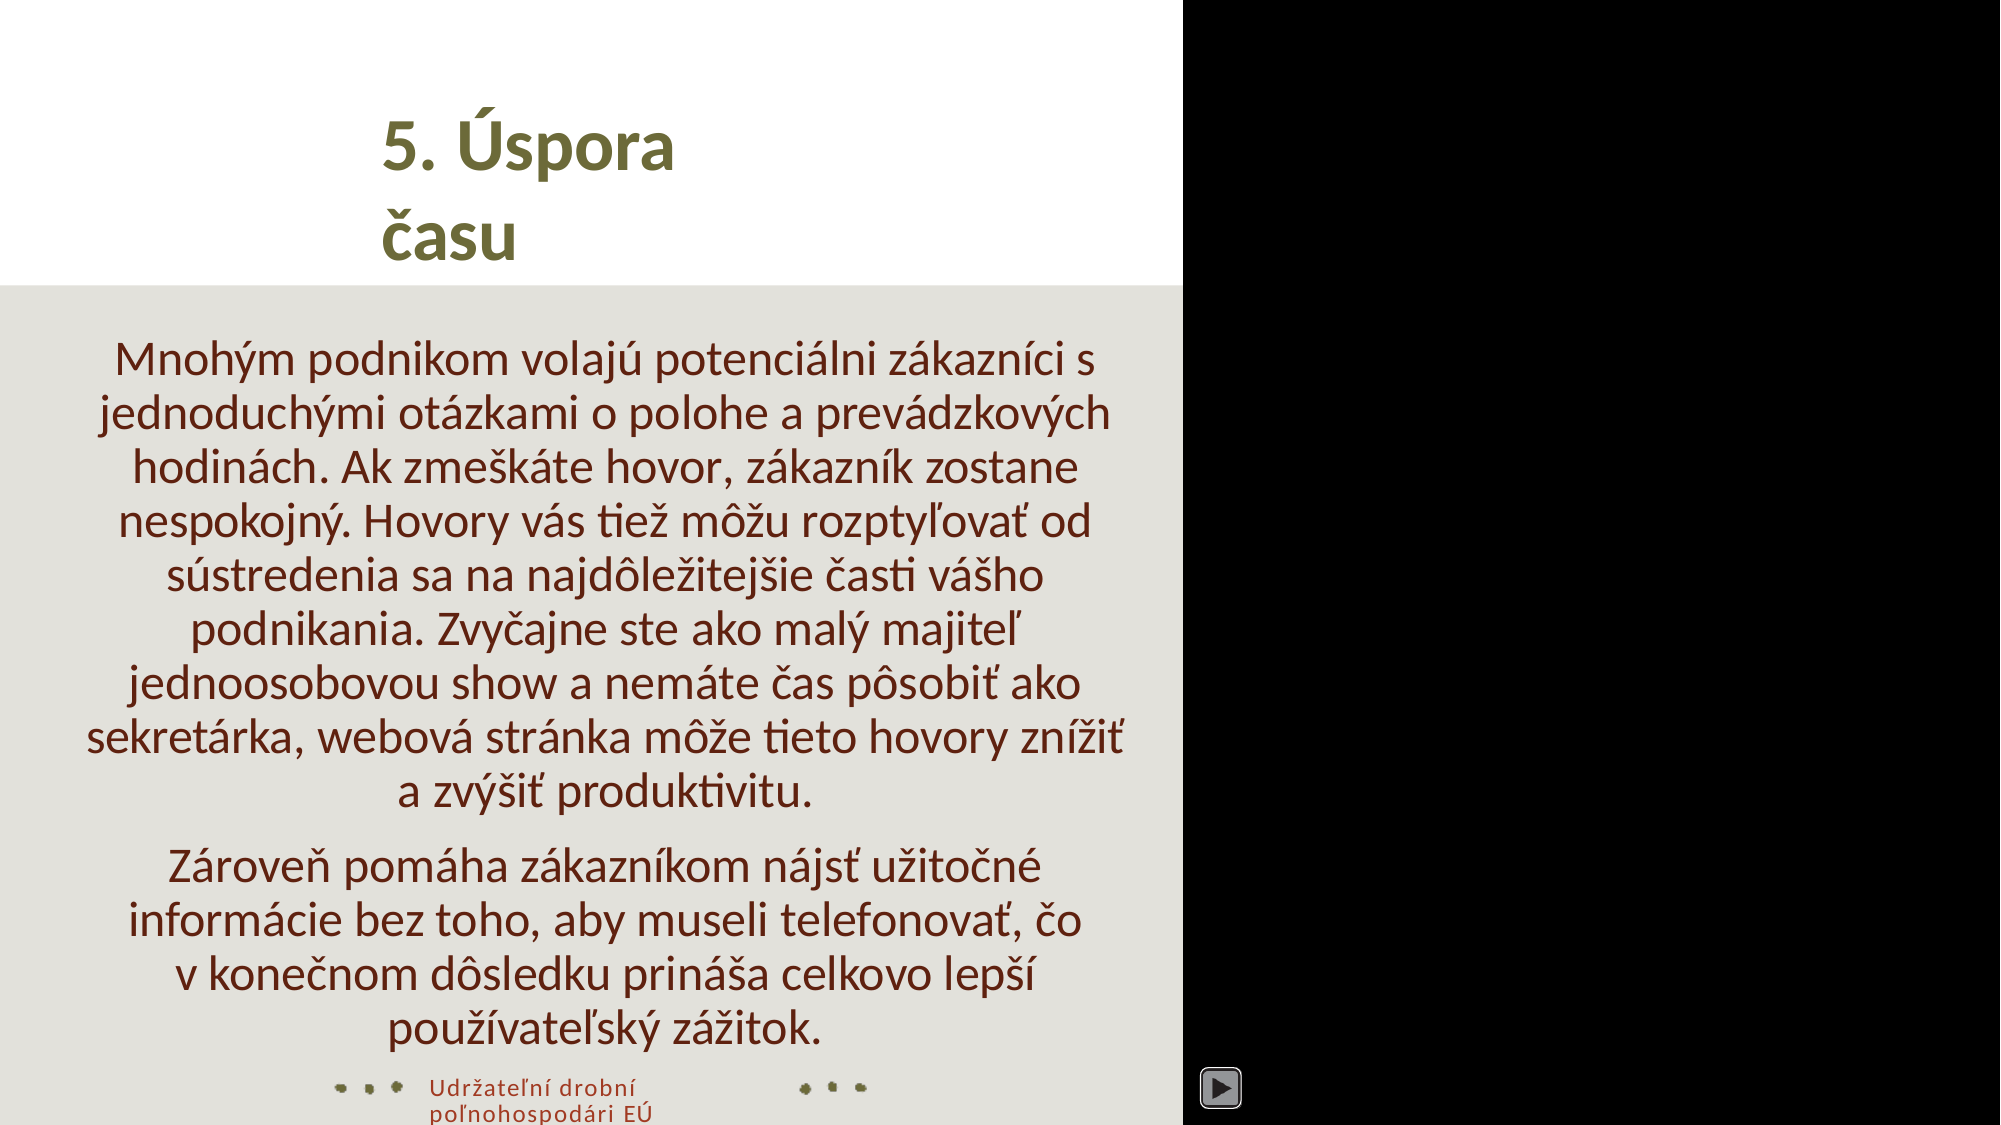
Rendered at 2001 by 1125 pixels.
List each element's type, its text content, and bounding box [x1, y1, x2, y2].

title 5. Úspora času [379, 93, 831, 283]
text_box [1182, 0, 2000, 1125]
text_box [0, 285, 1177, 1125]
